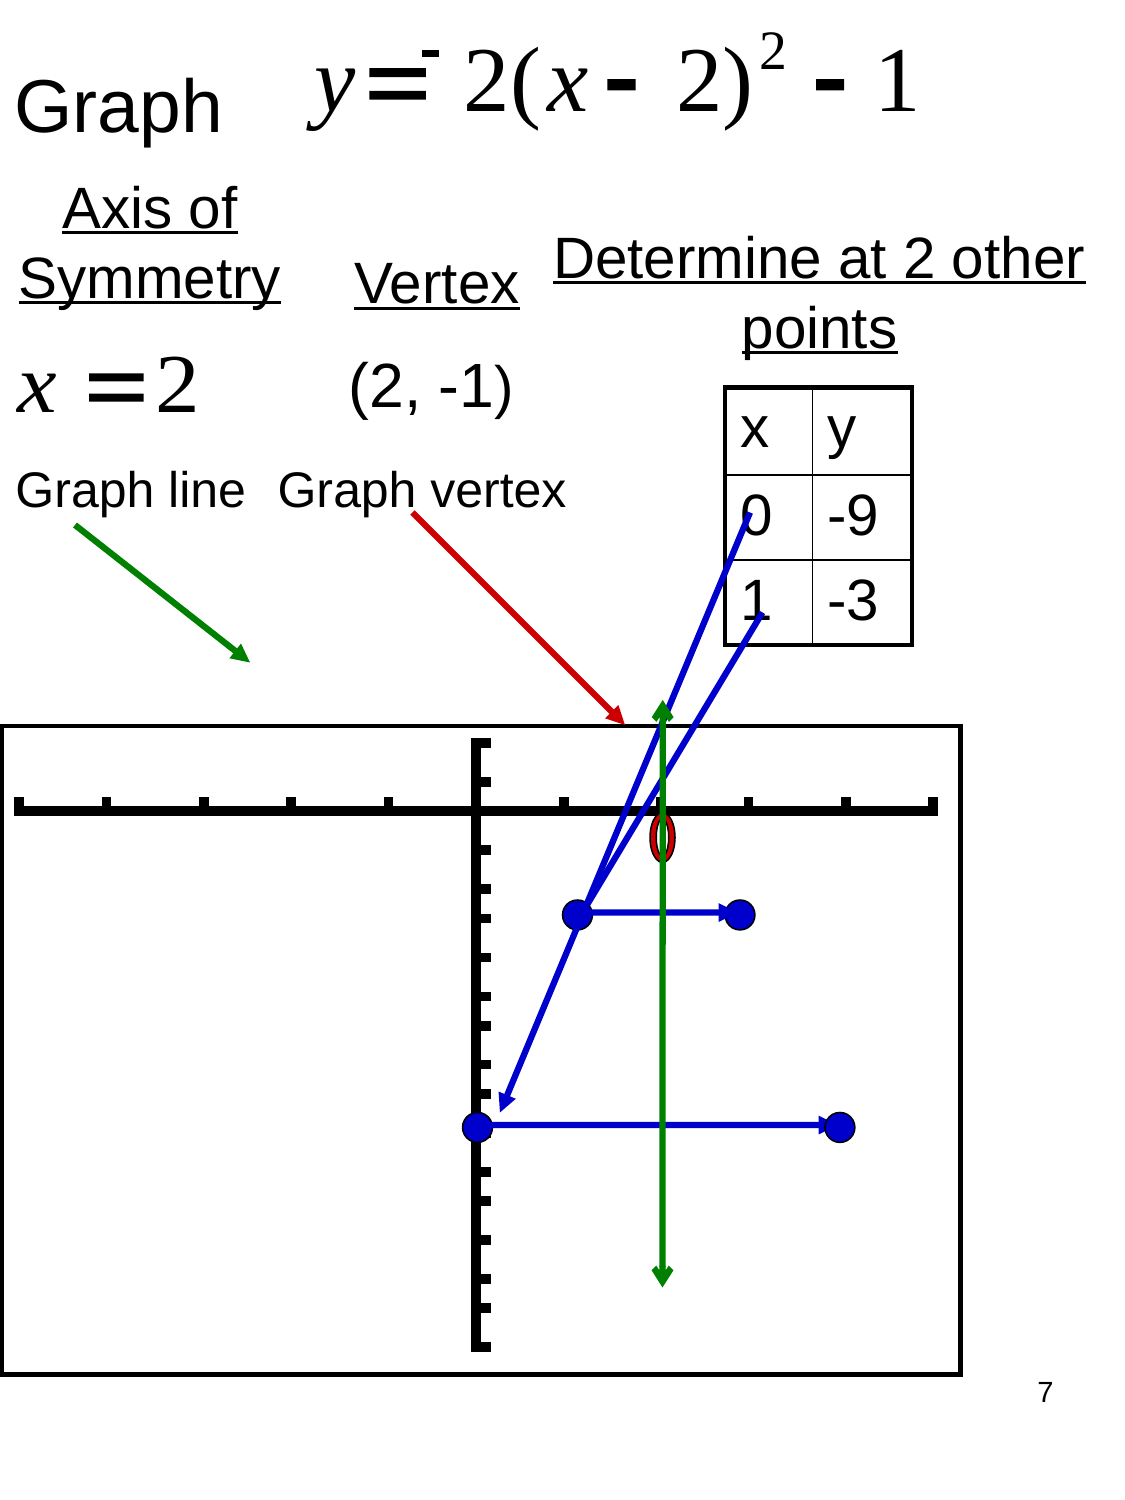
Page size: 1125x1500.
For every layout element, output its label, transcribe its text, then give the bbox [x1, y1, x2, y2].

text_box [74, 524, 250, 663]
table_cell -3 [813, 561, 910, 643]
table_cell 1 [727, 561, 812, 643]
table_header y [813, 390, 910, 474]
picture [0, 724, 963, 1377]
text_box [412, 512, 625, 723]
text_box (2, -1) [324, 337, 538, 428]
text_box Graph vertex [262, 449, 582, 525]
text_box Axis of Symmetry [0, 162, 300, 318]
table_cell -9 [813, 476, 910, 559]
text_box Vertex [339, 237, 514, 323]
text_box Graph line [0, 449, 261, 525]
text_box Graph [0, 49, 263, 155]
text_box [0, 336, 221, 438]
slide_number 7 [806, 1365, 1069, 1471]
table_header x [727, 390, 812, 474]
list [288, 0, 929, 158]
text_box Determine at 2 other points [514, 212, 1125, 368]
table_cell 0 [727, 476, 812, 559]
